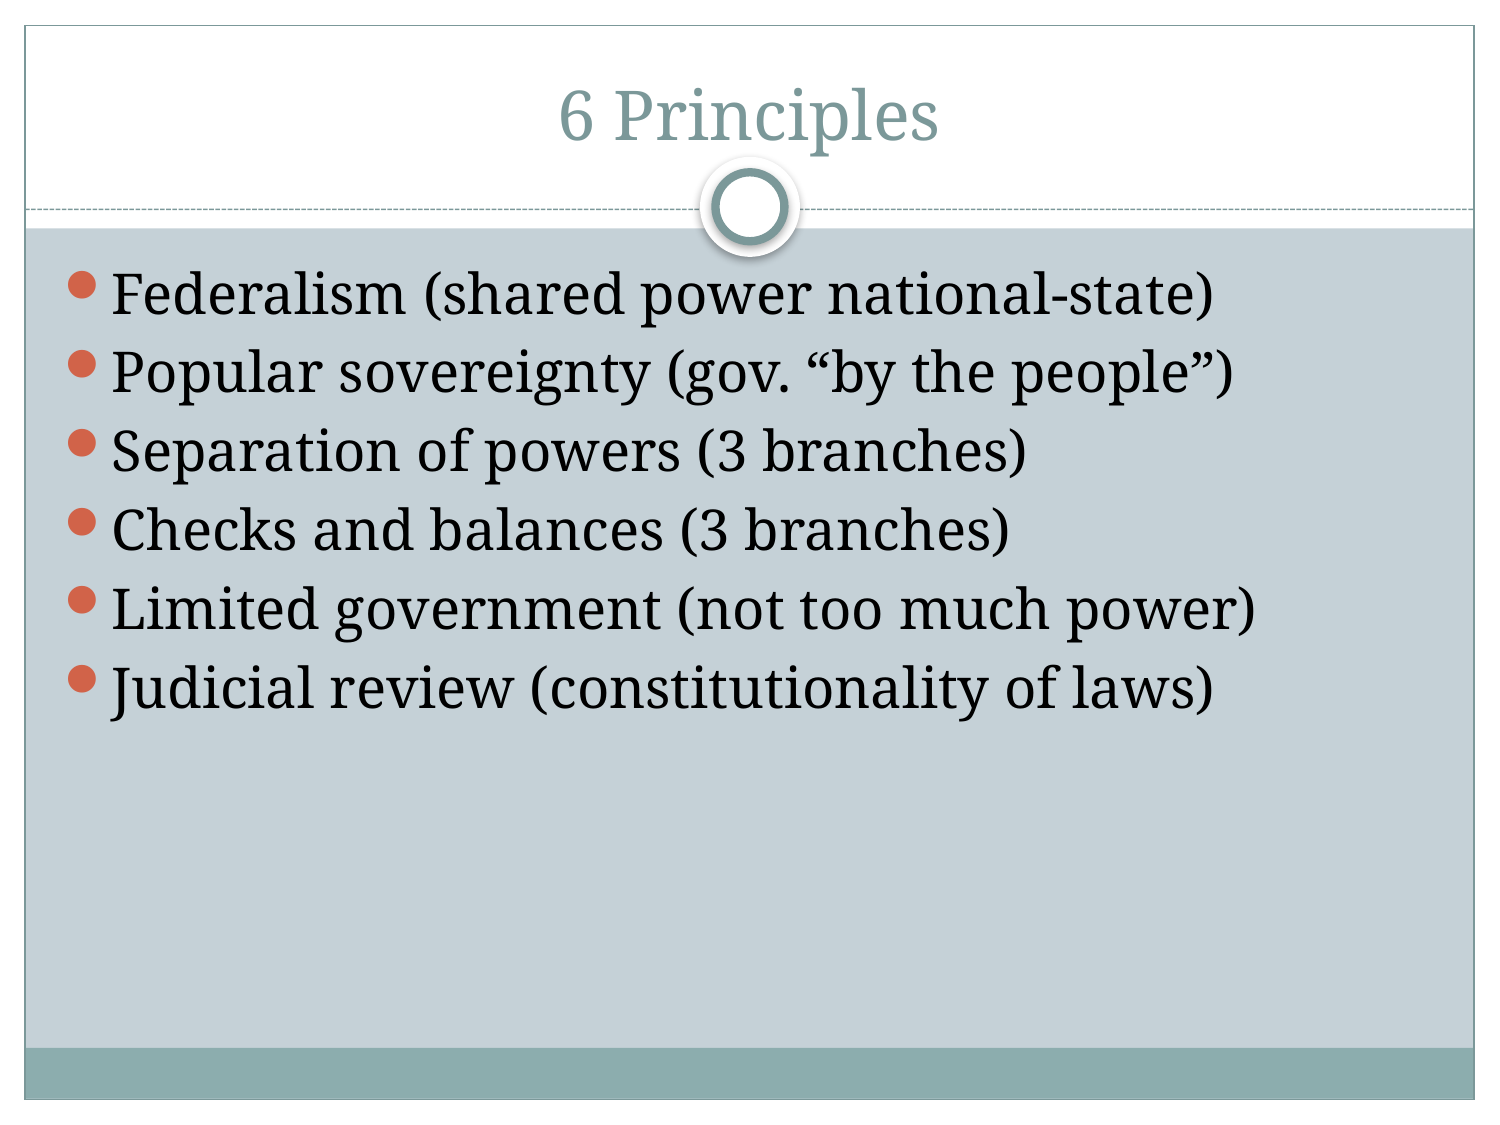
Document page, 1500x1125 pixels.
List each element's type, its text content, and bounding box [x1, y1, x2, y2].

title 6 Principles [49, 37, 1450, 162]
list Federalism (shared power national-state) Popular sovereignty (gov. “by the people”) Separation of powers (3 branches) Checks and balances (3 branches) Limited government (not too much power) Judicial review (constitutionality of laws) [49, 250, 1445, 1001]
